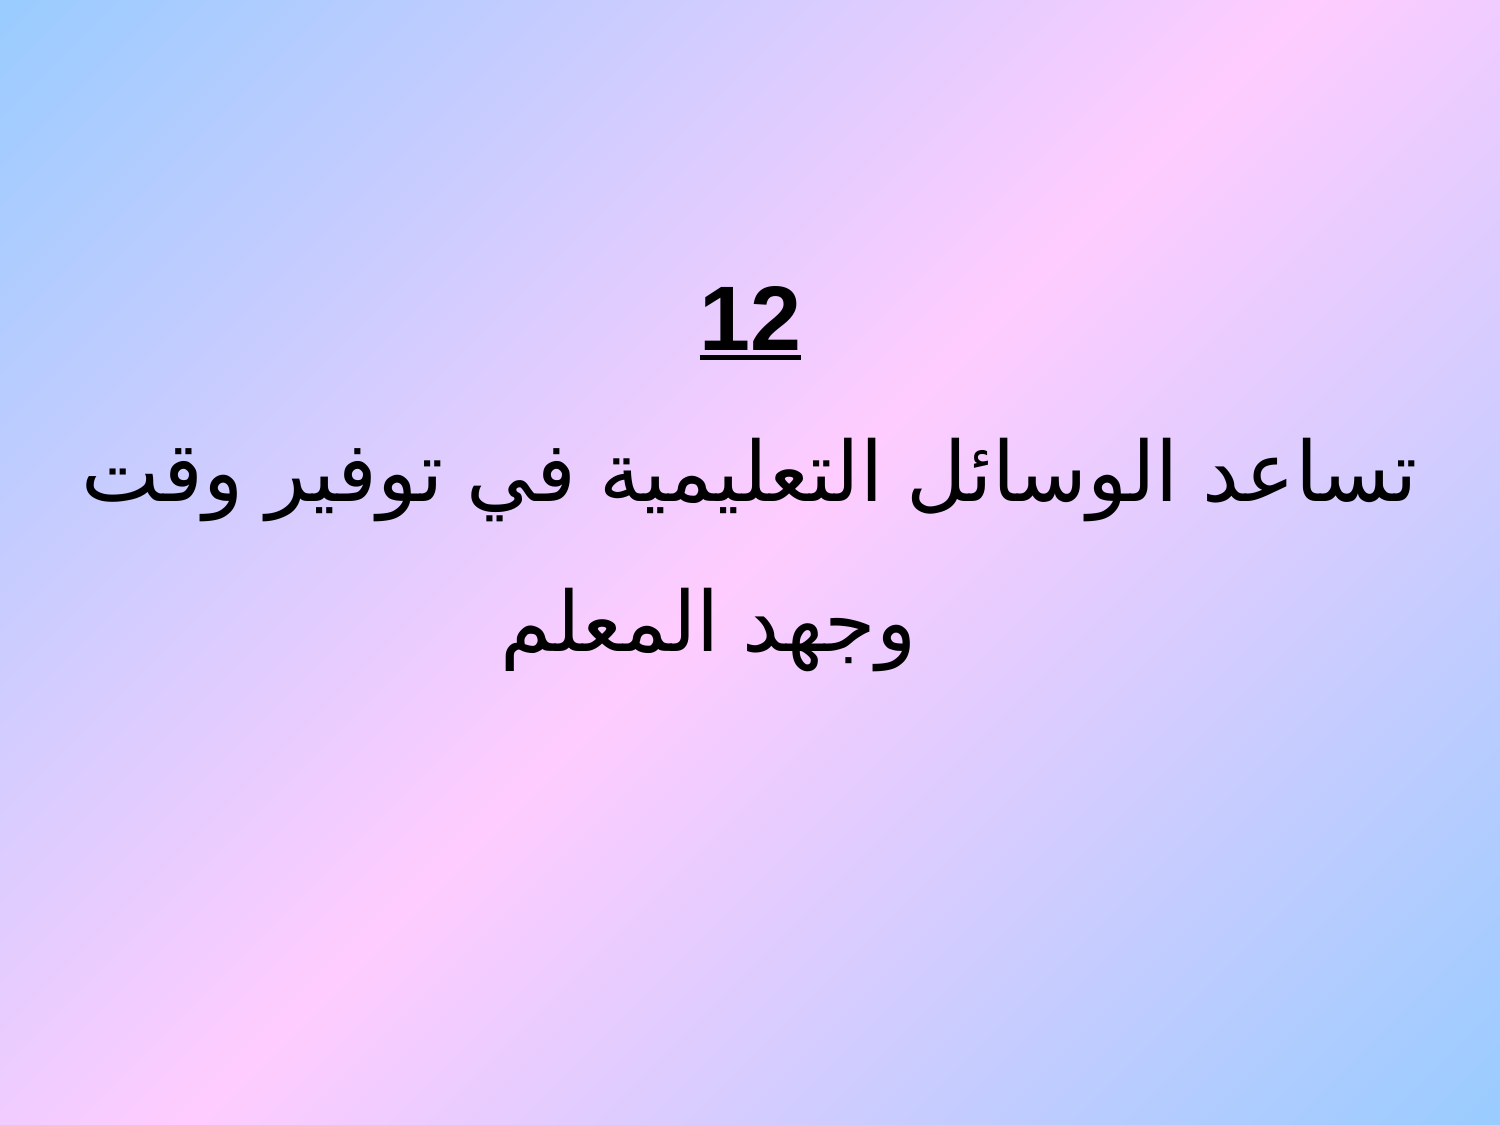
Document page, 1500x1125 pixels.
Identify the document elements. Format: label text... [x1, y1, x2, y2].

text_box 12 تساعد الوسائل التعليمية في توفير وقت وجهد المعلم [53, 196, 1448, 666]
